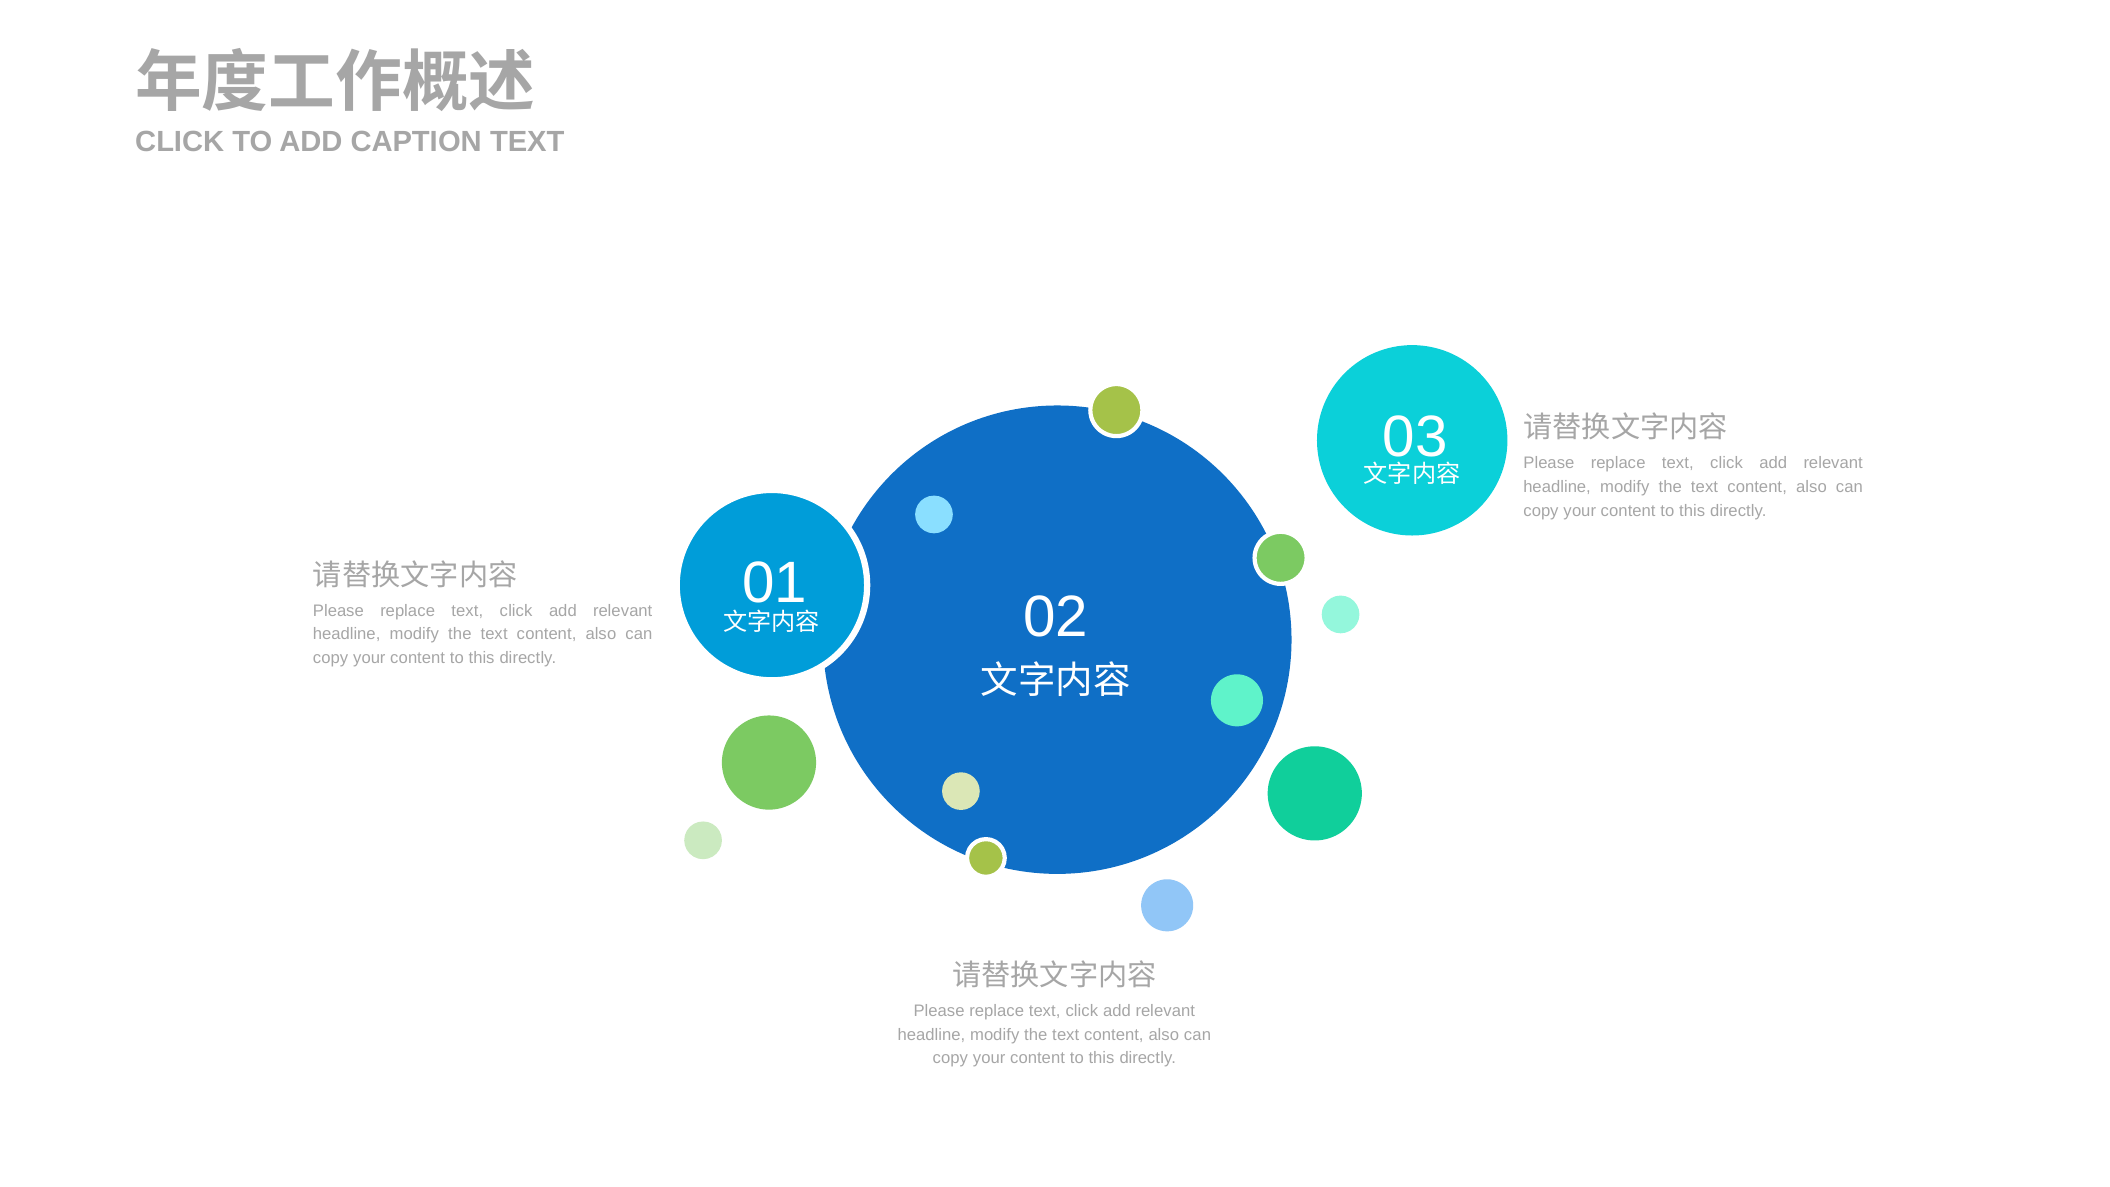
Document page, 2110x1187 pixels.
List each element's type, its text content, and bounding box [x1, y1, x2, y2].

text_box 请替换文字内容 [312, 549, 571, 592]
text_box Please replace text, click add relevant headline, modify the text content, also can copy your content to this directly. [884, 995, 1225, 1068]
text_box 请替换文字内容 [1523, 401, 1781, 444]
text_box 请替换文字内容 [925, 949, 1184, 992]
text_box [676, 345, 1508, 932]
text_box CLICK TO ADD CAPTION TEXT [135, 122, 596, 158]
text_box Please replace text, click add relevant headline, modify the text content, also can copy your content to this directly. [312, 595, 653, 668]
text_box Please replace text, click add relevant headline, modify the text content, also can copy your content to this directly. [1523, 447, 1864, 520]
text_box 年度工作概述 [135, 38, 596, 119]
